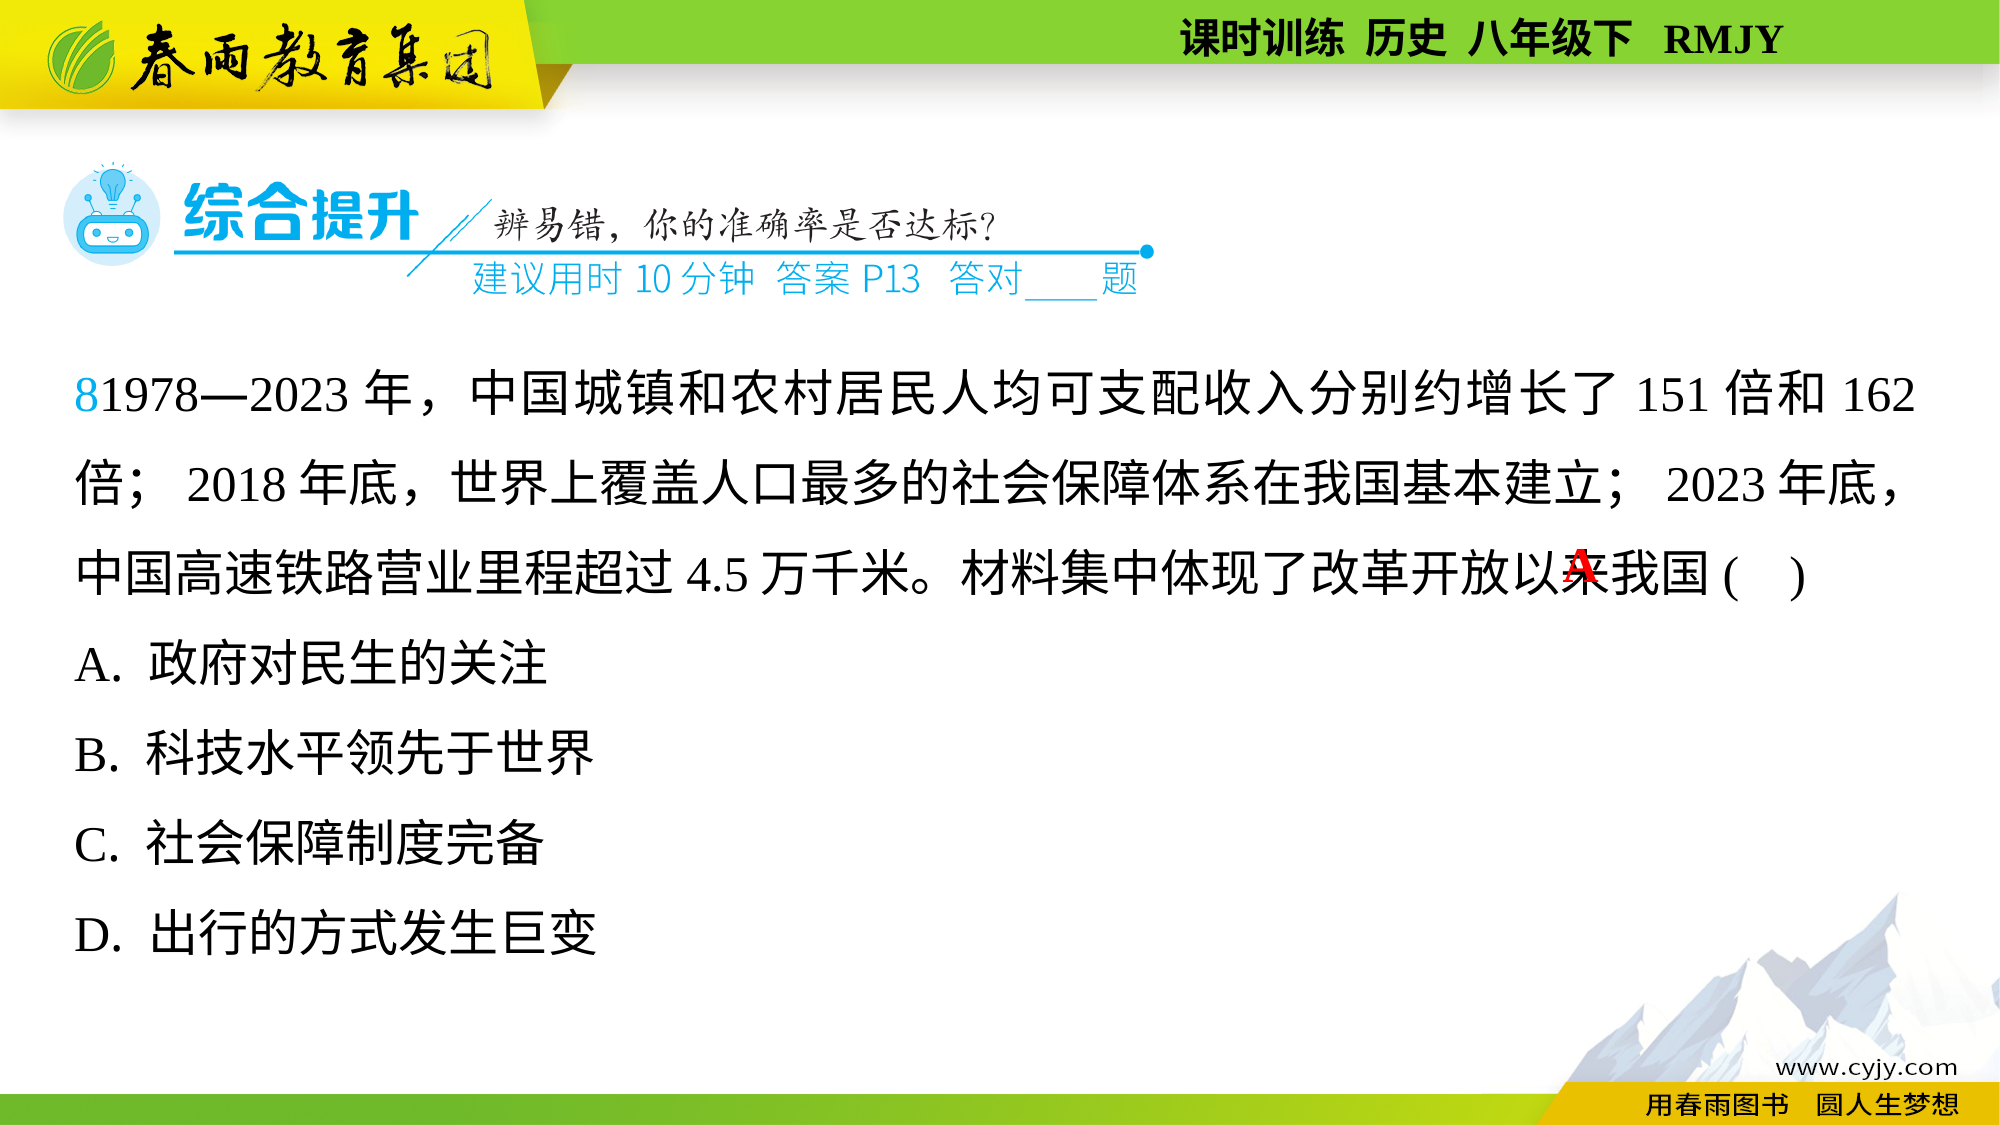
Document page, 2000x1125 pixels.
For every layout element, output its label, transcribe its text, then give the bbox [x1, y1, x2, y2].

picture [0, 0, 2000, 1125]
list 81978—2023年，中国城镇和农村居民人均可支配收入分别约增长了151倍和162倍；2018年底，世界上覆盖人口最多的社会保障体系在我国基本建立；2023年底，中国高速铁路营业里程超过4.5万千米。材料集中体现了改革开放以来我国( ) A. 政府对民生的关注 B. 科技水平领先于世界 C. 社会保障制度完备 D. 出行的方式发生巨变 [59, 324, 1944, 976]
text_box A [1548, 525, 1614, 601]
